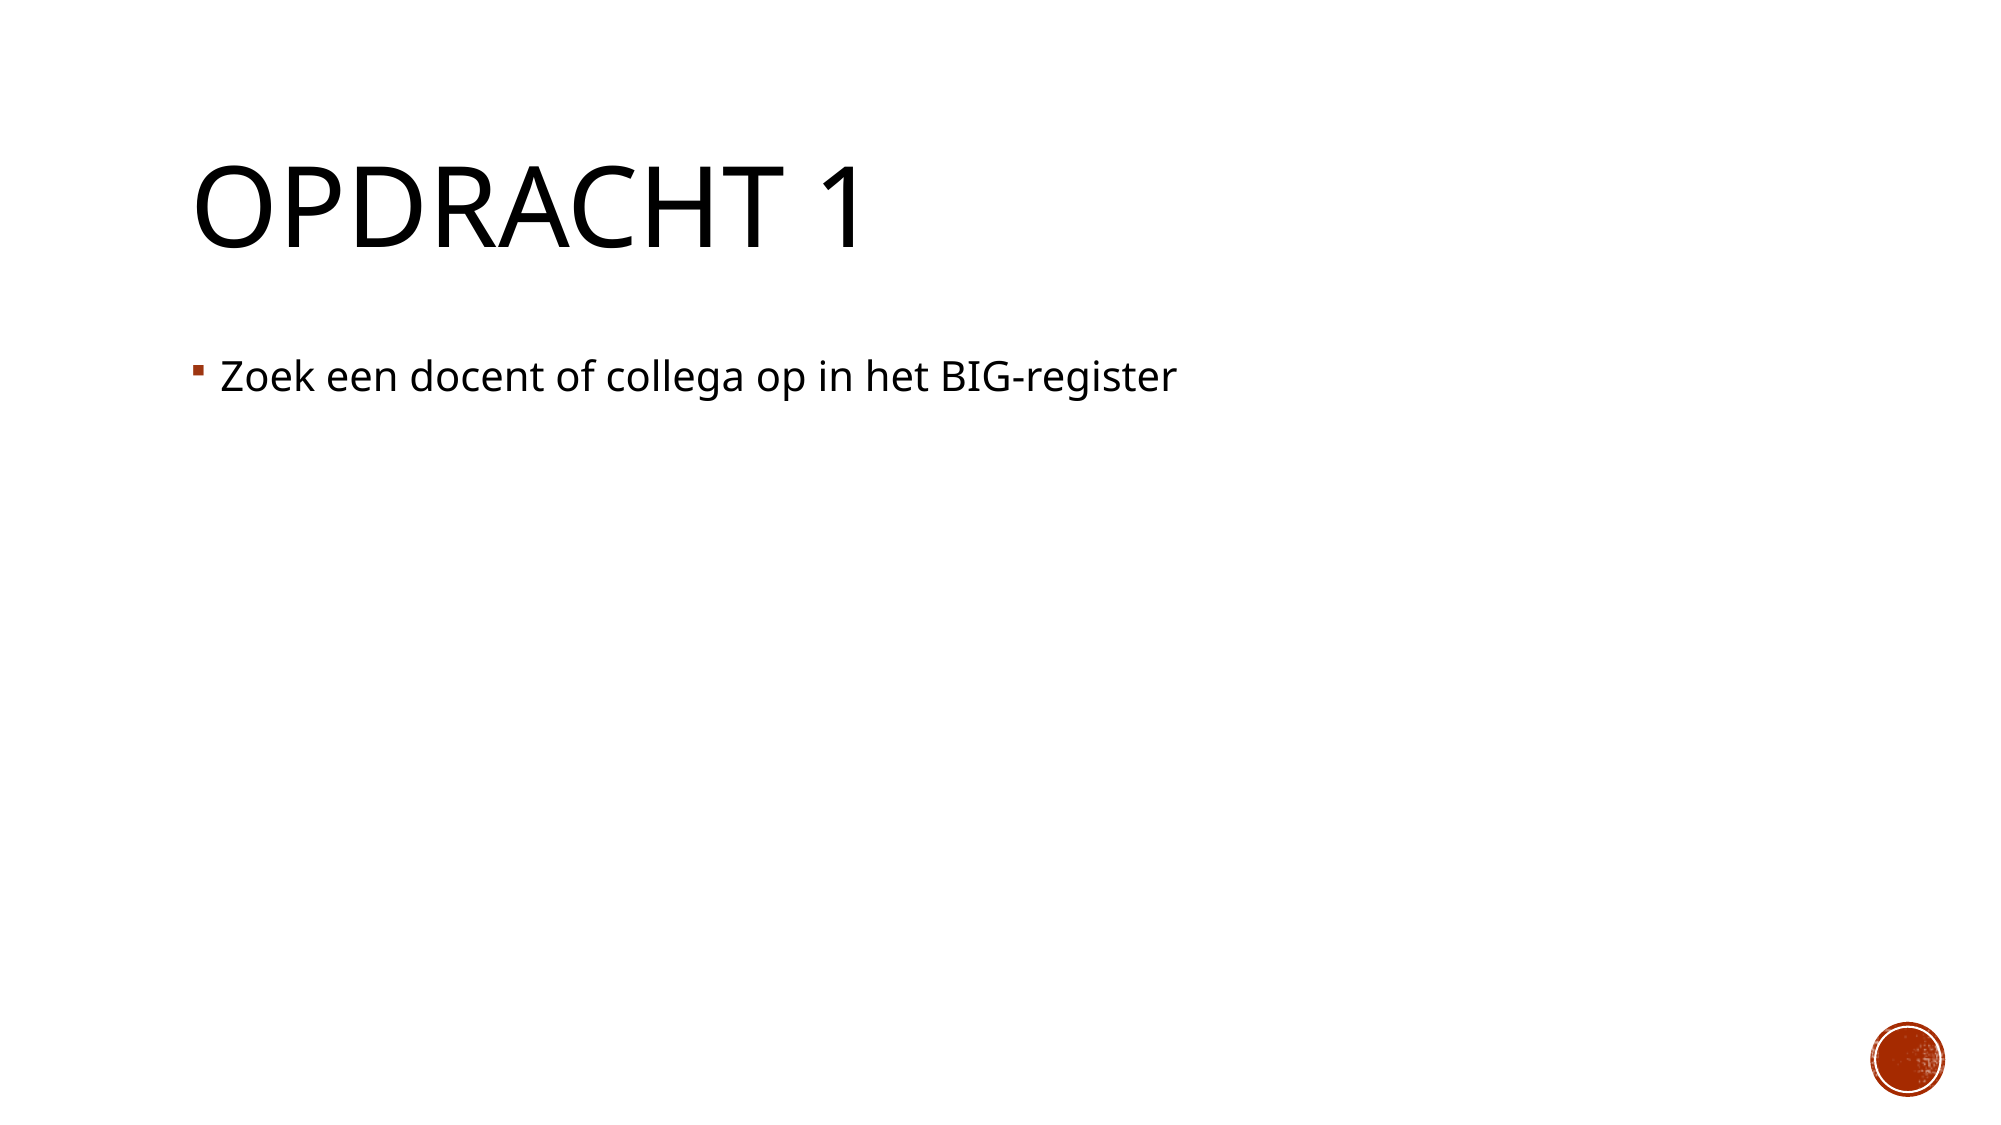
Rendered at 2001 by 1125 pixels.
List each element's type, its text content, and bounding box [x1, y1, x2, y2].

list Zoek een docent of collega op in het BIG-register [175, 348, 1826, 1013]
title Opdracht 1 [175, 79, 1826, 344]
